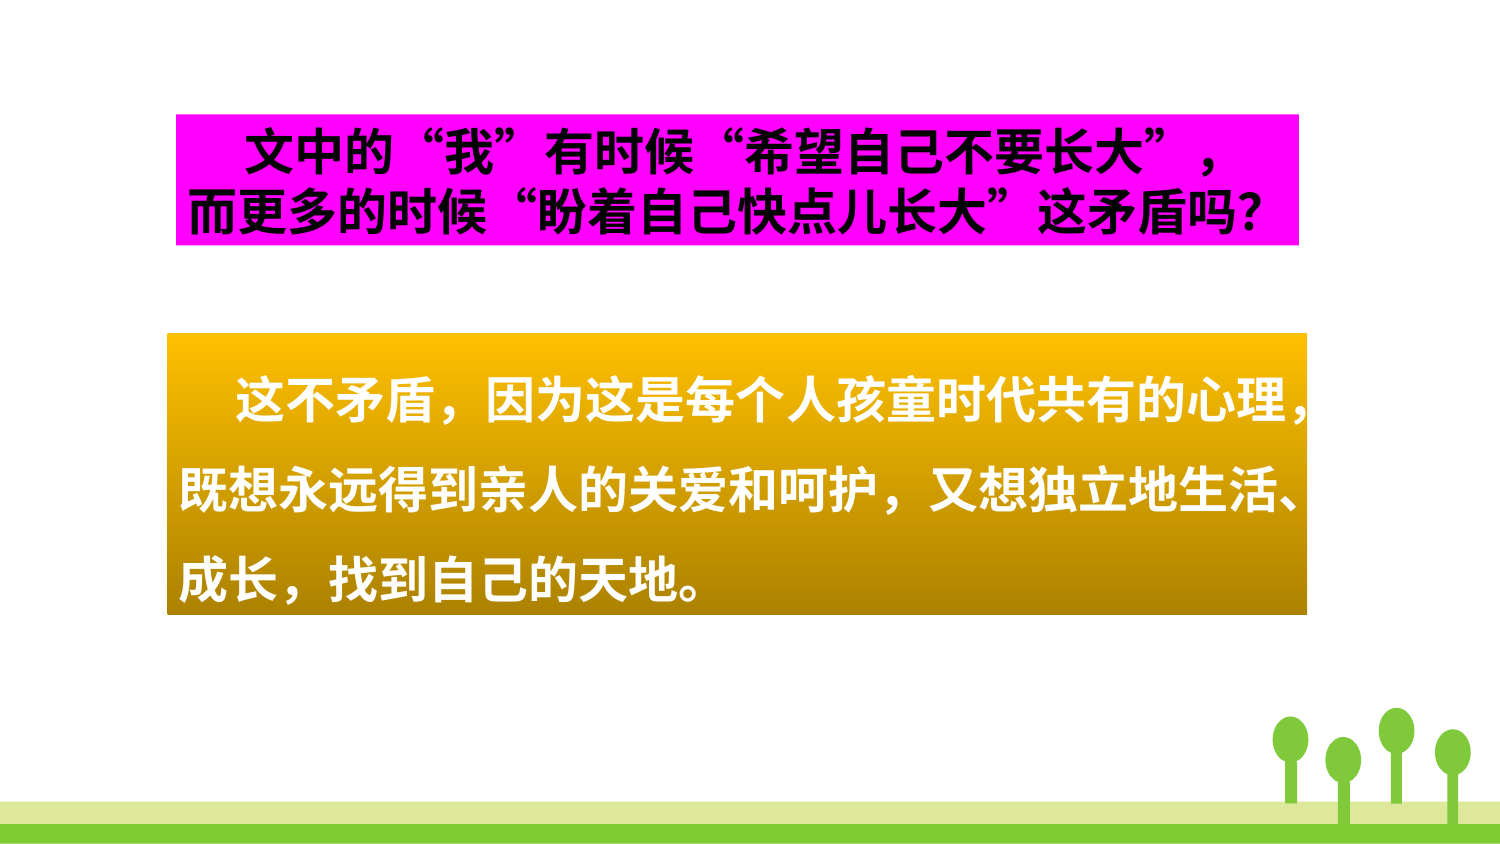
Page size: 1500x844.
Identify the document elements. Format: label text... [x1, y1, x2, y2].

text_box 这不矛盾，因为这是每个人孩童时代共有的心理，既想永远得到亲人的关爱和呵护，又想独立地生活、成长，找到自己的天地。 [167, 333, 1308, 615]
text_box 文中的“我”有时候“希望自己不要长大”， 而更多的时候“盼着自己快点儿长大”这矛盾吗？ [176, 114, 1299, 246]
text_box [0, 707, 1500, 844]
